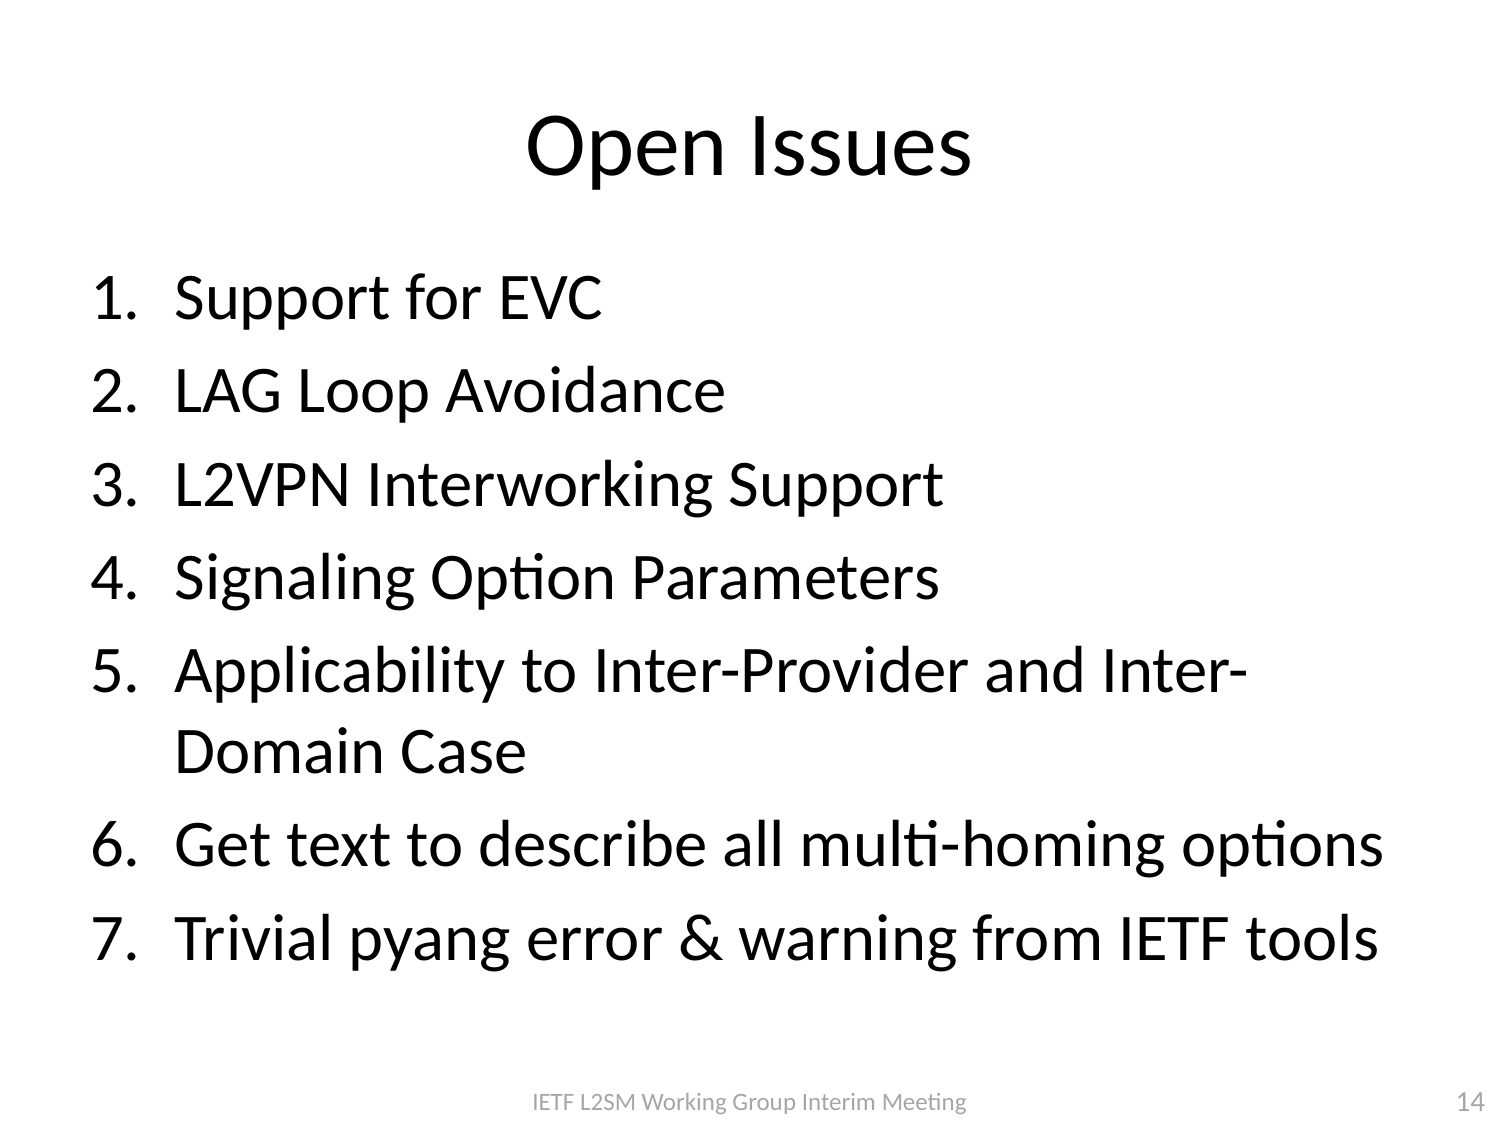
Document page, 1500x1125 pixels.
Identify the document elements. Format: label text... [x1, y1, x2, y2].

list Support for EVC LAG Loop Avoidance L2VPN Interworking Support Signaling Option Parameters Applicability to Inter-Provider and Inter-Domain Case Get text to describe all multi-homing options Trivial pyang error & warning from IETF tools [75, 245, 1425, 988]
title Open Issues [75, 45, 1425, 233]
